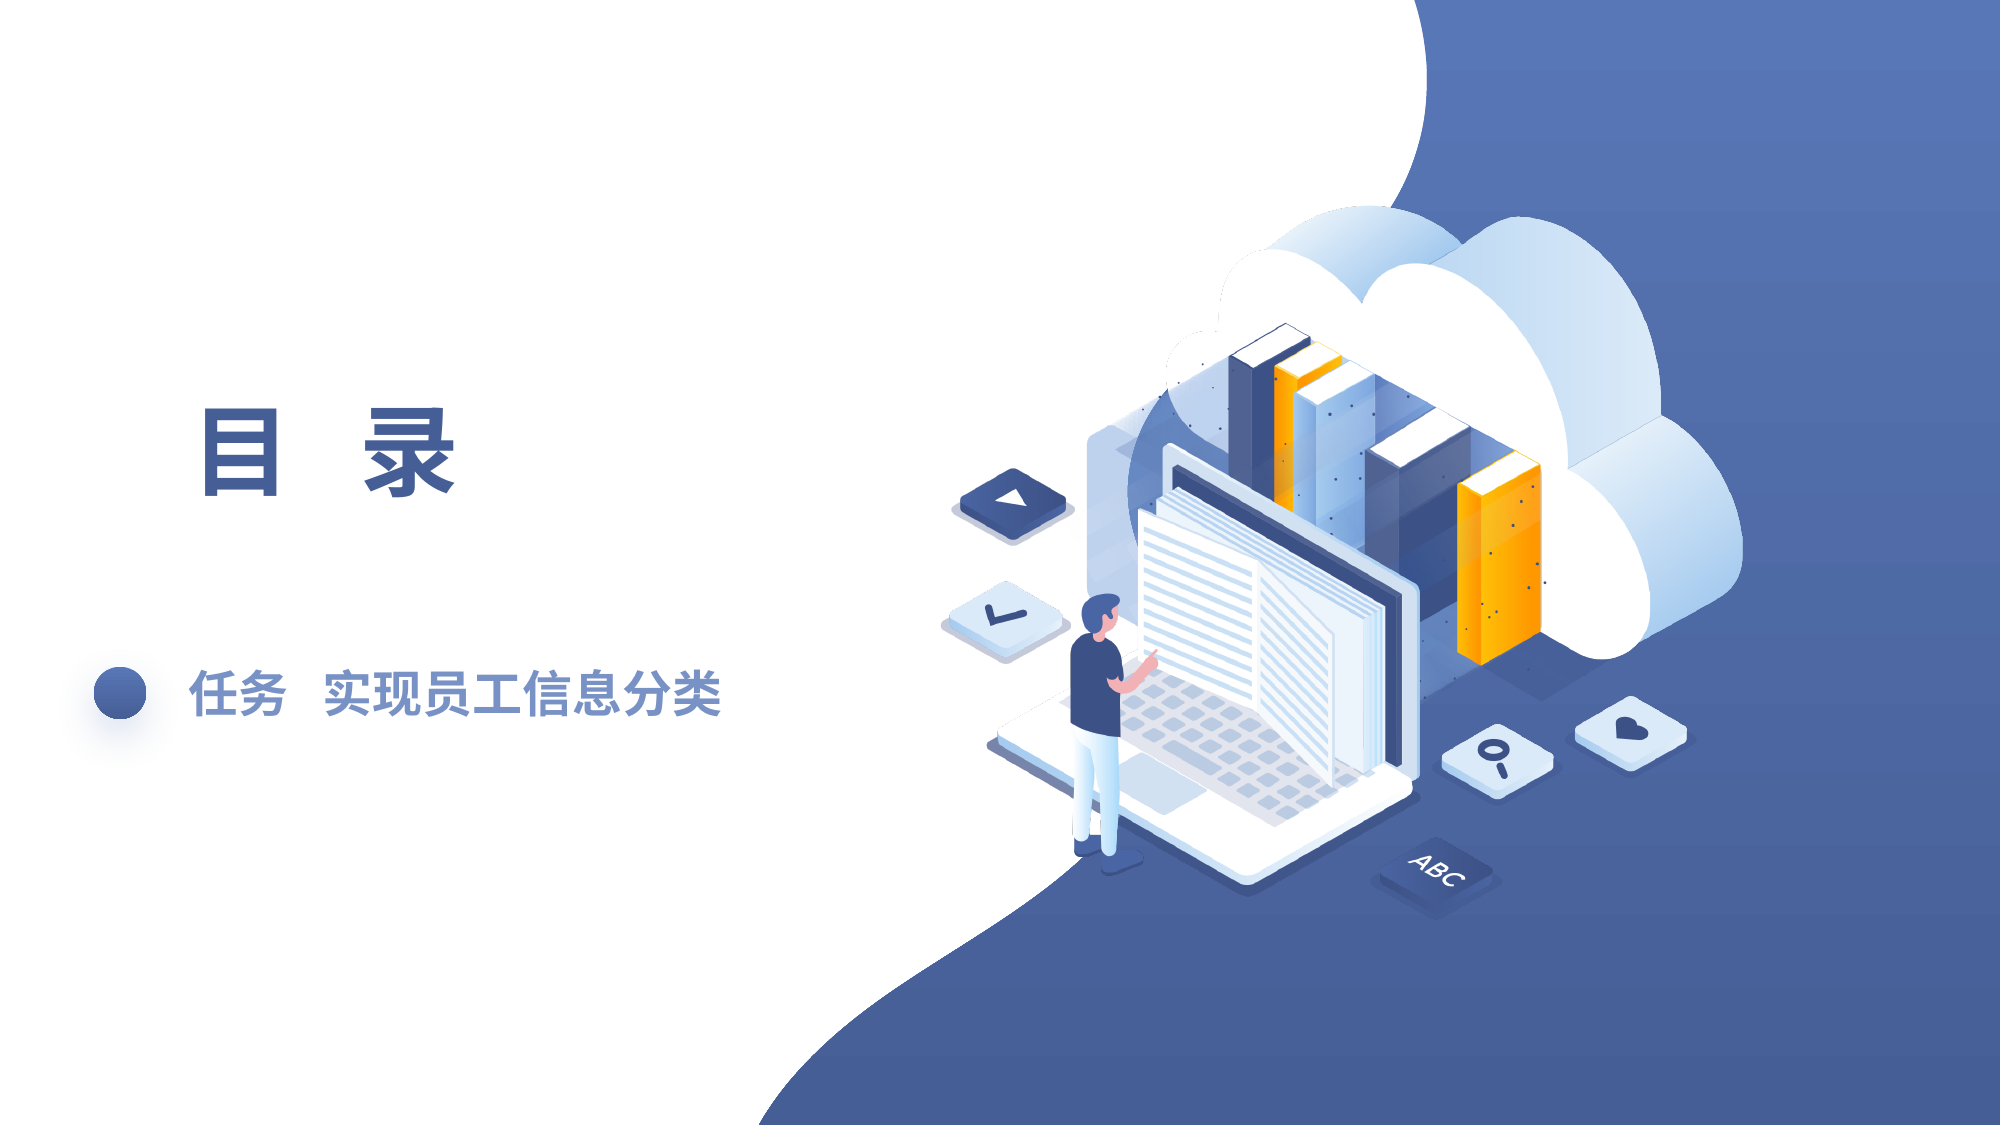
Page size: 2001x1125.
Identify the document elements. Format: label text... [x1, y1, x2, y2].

text_box 目 录 [176, 381, 590, 517]
text_box 任务 实现员工信息分类 [173, 654, 940, 730]
text_box [92, 665, 148, 720]
picture [940, 205, 1743, 920]
text_box [759, 0, 2000, 1125]
